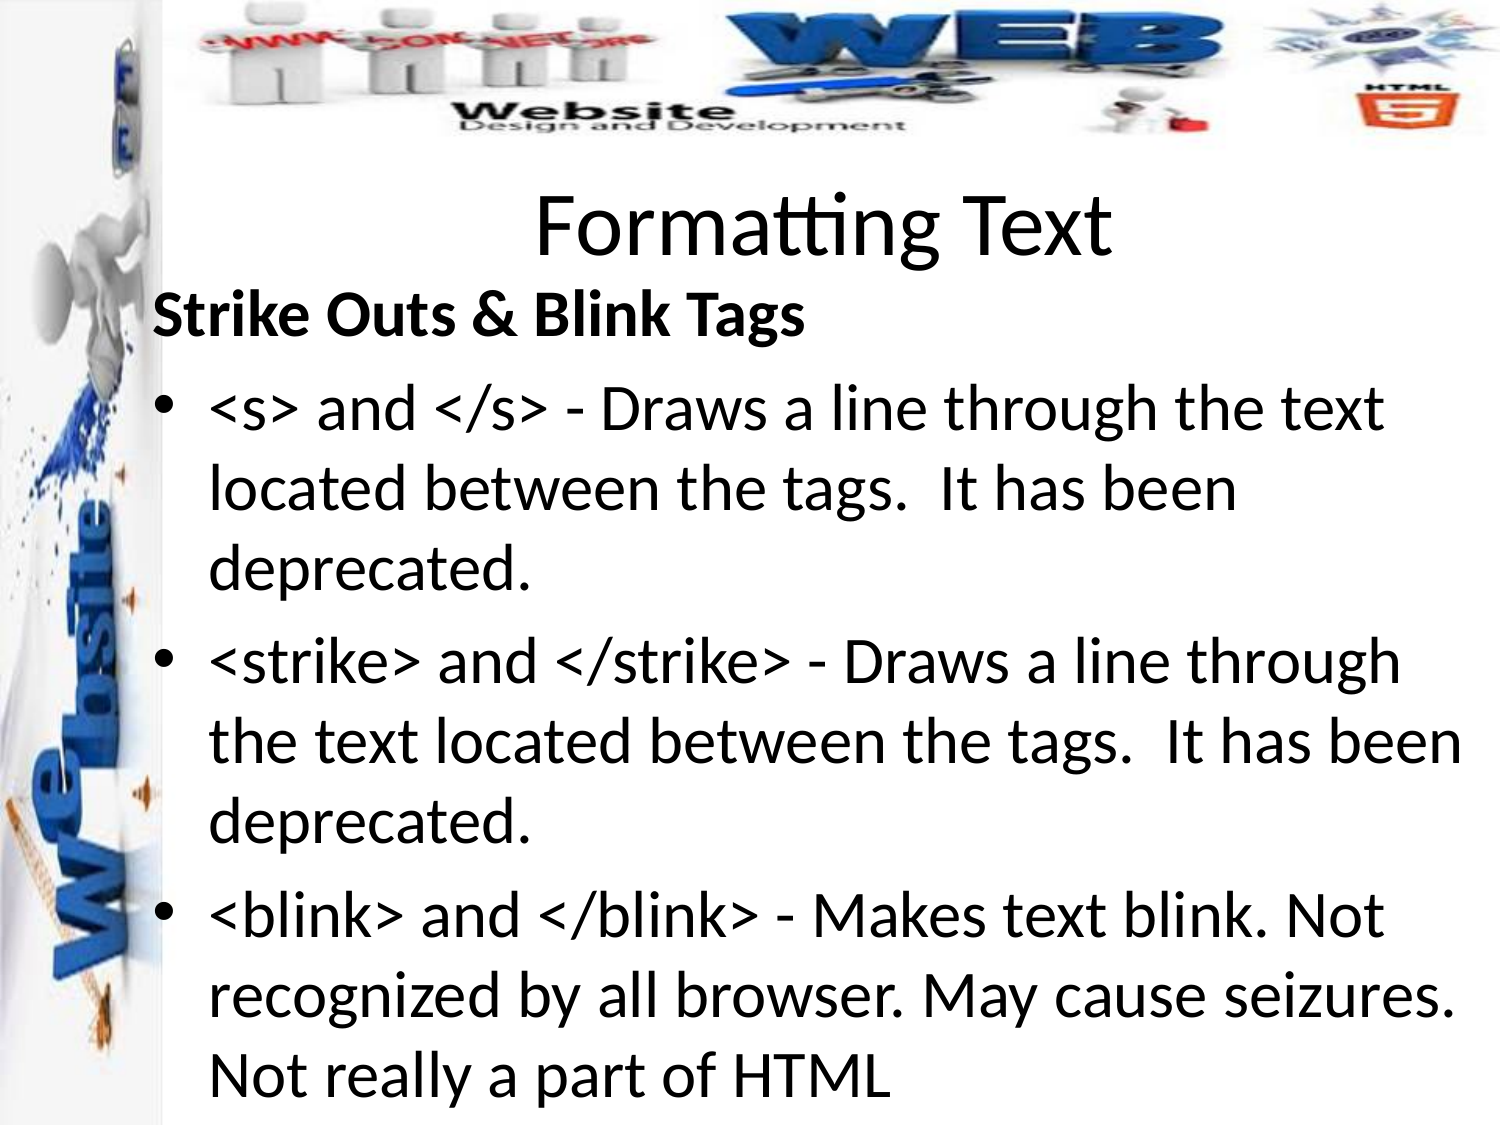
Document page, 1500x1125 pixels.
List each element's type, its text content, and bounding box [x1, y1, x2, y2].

title Formatting Text [150, 125, 1500, 262]
list Strike Outs & Blink Tags <s> and </s> - Draws a line through the text located between the tags. It has been deprecated. <strike> and </strike> - Draws a line through the text located between the tags. It has been deprecated. <blink> and </blink> - Makes text blink. Not recognized by all browser. May cause seizures. Not really a part of HTML [137, 262, 1500, 1125]
picture [0, 0, 1500, 1125]
